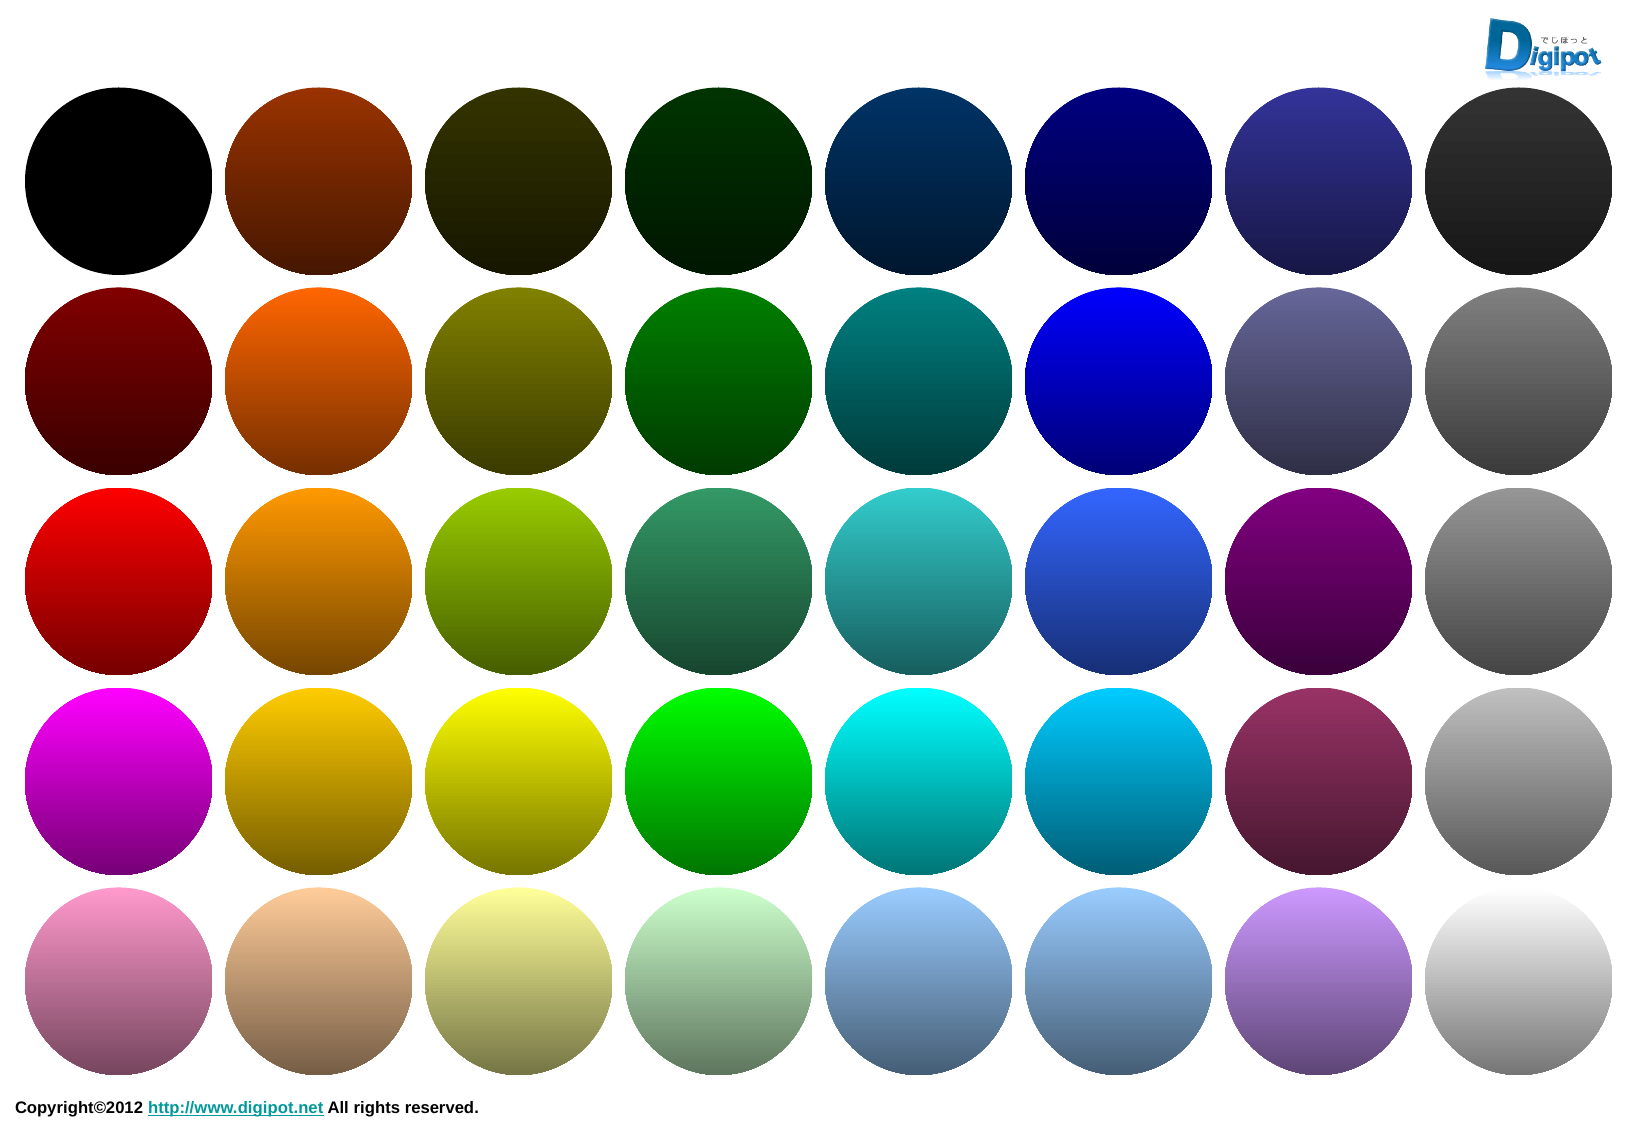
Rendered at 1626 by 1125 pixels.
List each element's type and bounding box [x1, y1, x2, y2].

text_box [624, 887, 813, 1075]
text_box [24, 687, 213, 876]
text_box [1025, 687, 1213, 876]
text_box [1025, 887, 1213, 1075]
text_box [825, 287, 1013, 475]
text_box [1224, 887, 1413, 1075]
text_box [225, 87, 413, 276]
text_box [225, 887, 413, 1075]
text_box [425, 87, 613, 276]
text_box [825, 887, 1013, 1075]
text_box [1224, 87, 1413, 276]
text_box [24, 287, 213, 475]
text_box [425, 887, 613, 1075]
text_box [24, 887, 213, 1075]
text_box [24, 87, 213, 276]
text_box [1025, 487, 1213, 676]
text_box [624, 687, 813, 876]
text_box [1224, 687, 1413, 876]
text_box [624, 87, 813, 276]
text_box [1425, 687, 1613, 876]
text_box [225, 487, 413, 676]
text_box [425, 487, 613, 676]
text_box [825, 687, 1013, 876]
text_box [825, 487, 1013, 676]
text_box [1425, 87, 1613, 276]
text_box [225, 687, 413, 876]
text_box [225, 287, 413, 475]
text_box [825, 87, 1013, 276]
text_box [1425, 287, 1613, 475]
text_box [624, 287, 813, 475]
text_box [1425, 487, 1613, 676]
text_box [24, 487, 213, 676]
text_box [1224, 287, 1413, 475]
text_box [1425, 887, 1613, 1075]
text_box [624, 487, 813, 676]
text_box [1025, 87, 1213, 276]
picture [1485, 18, 1602, 82]
text_box [1025, 287, 1213, 475]
text_box [1224, 487, 1413, 676]
text_box [425, 287, 613, 475]
text_box [425, 687, 613, 876]
